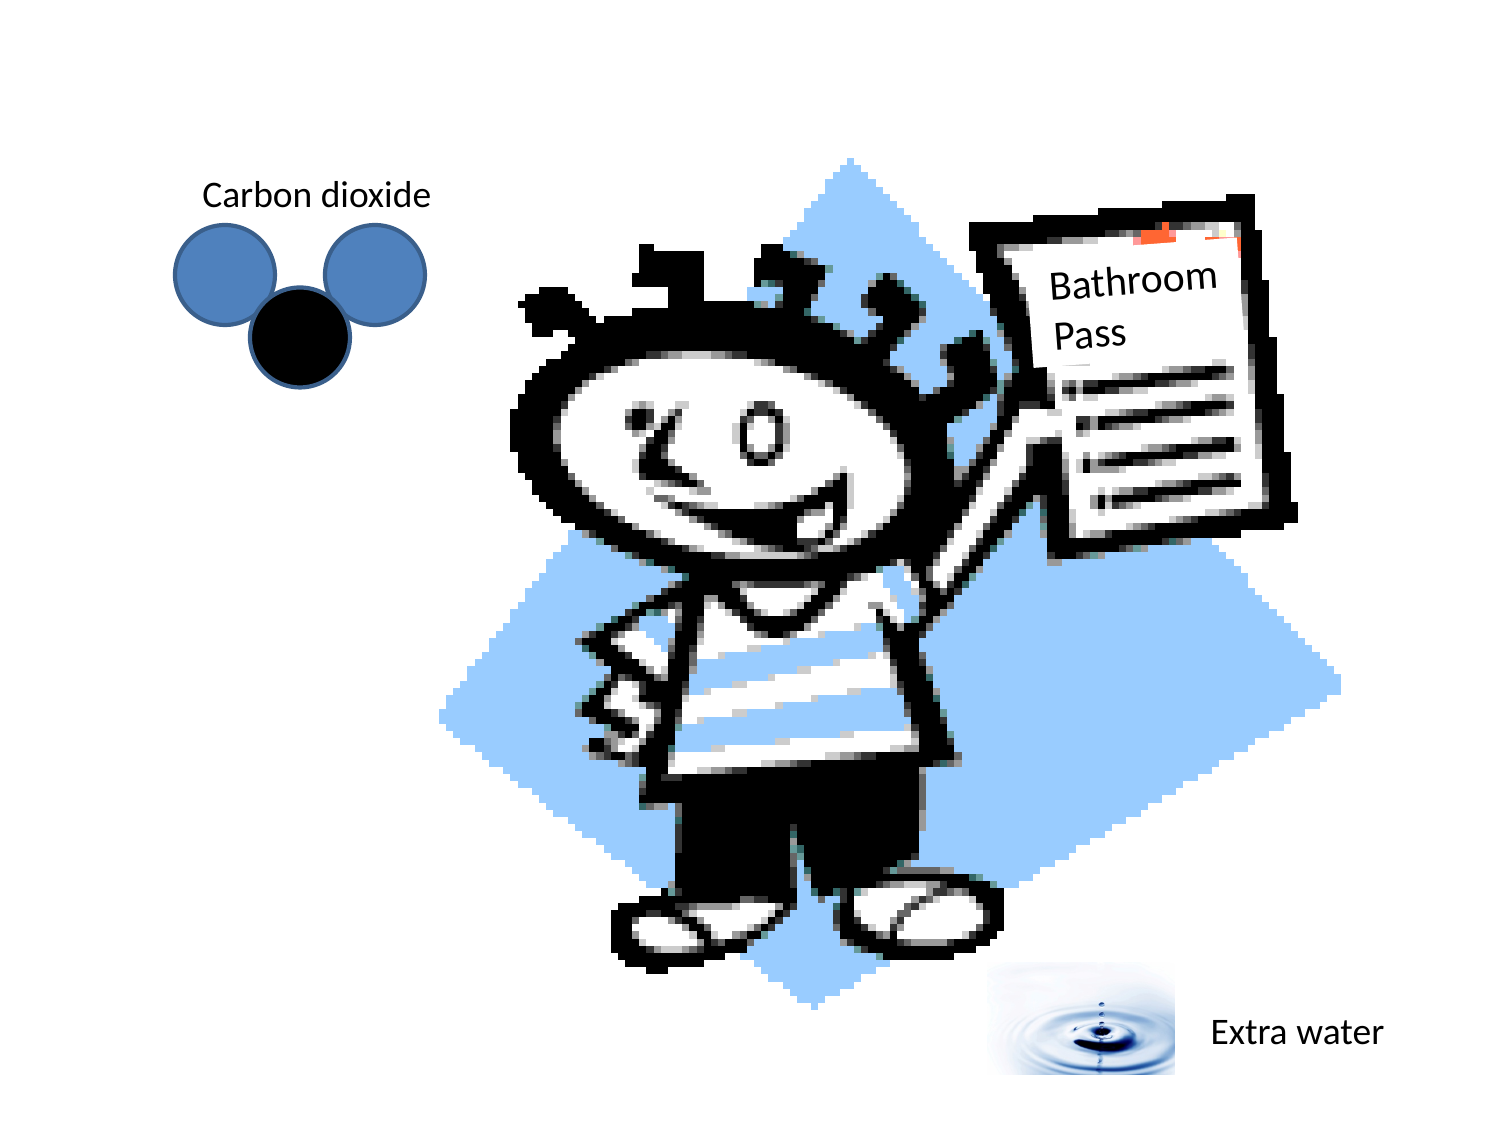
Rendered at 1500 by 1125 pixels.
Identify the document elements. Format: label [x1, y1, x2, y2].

picture [424, 137, 1363, 1026]
text_box [987, 962, 1426, 1076]
text_box [174, 162, 538, 388]
